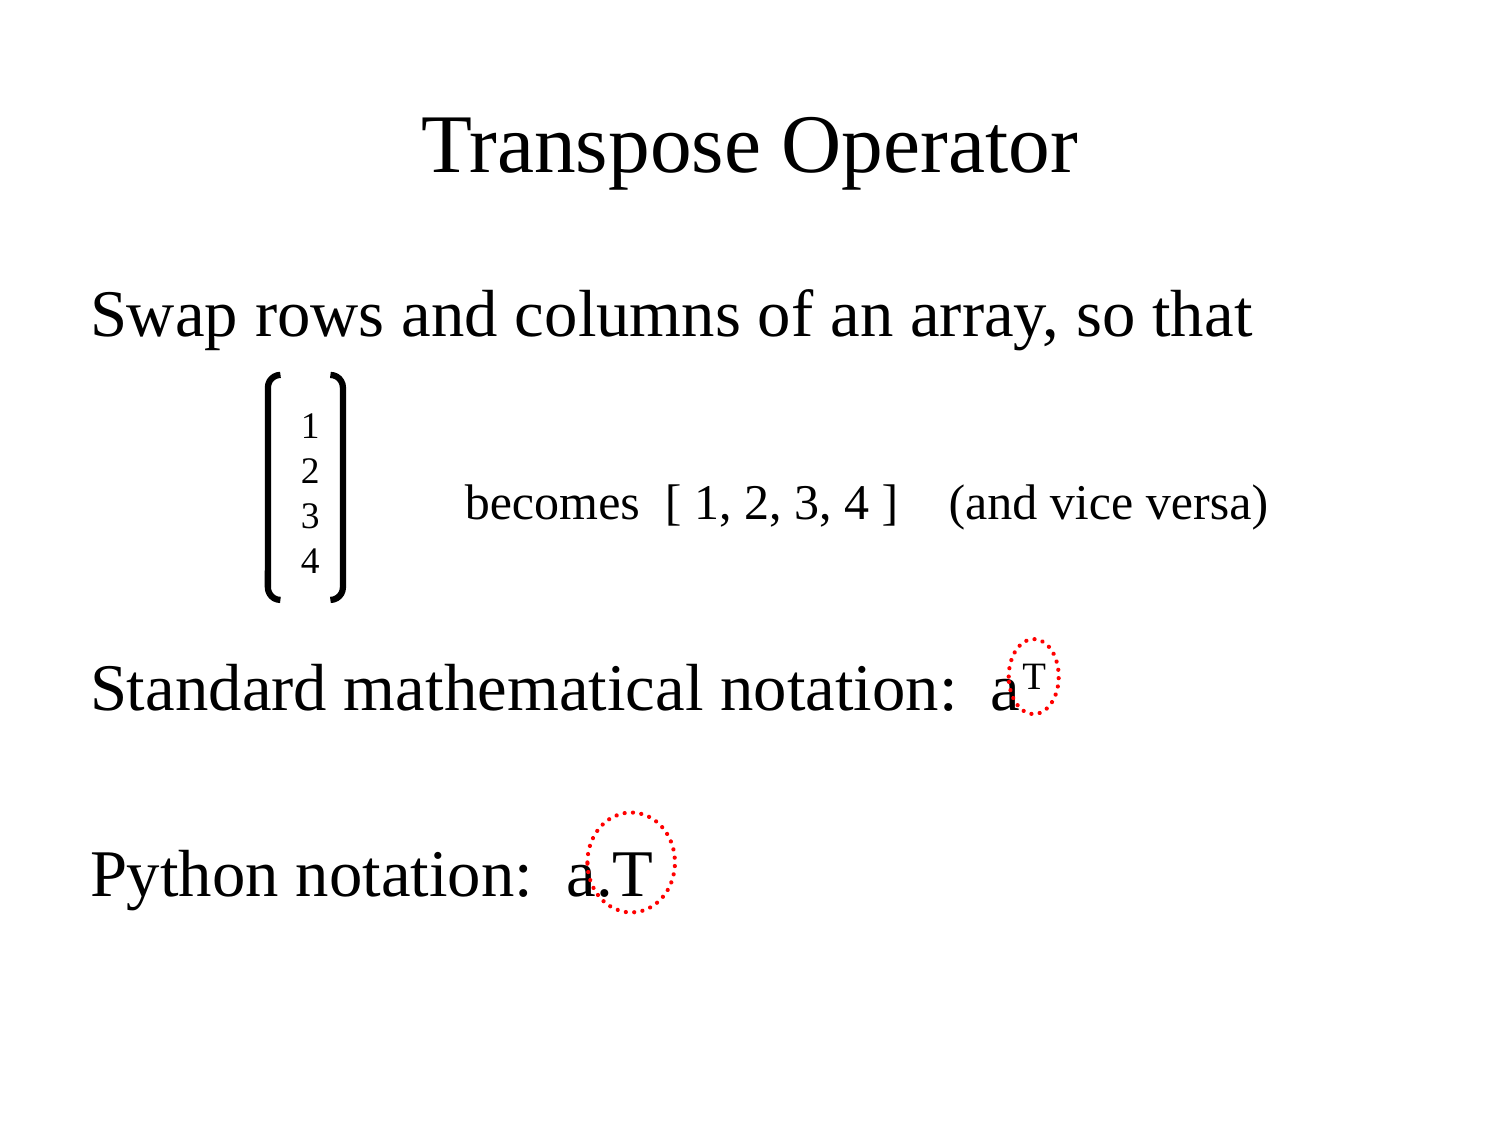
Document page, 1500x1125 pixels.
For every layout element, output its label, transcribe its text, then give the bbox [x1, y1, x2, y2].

text_box [267, 374, 344, 601]
text_box [587, 812, 675, 913]
text_box [1008, 639, 1059, 715]
text_box becomes [ 1, 2, 3, 4 ] (and vice versa) [450, 462, 1375, 538]
title Transpose Operator [75, 45, 1425, 233]
list Swap rows and columns of an array, so that Standard mathematical notation: aT Python notation: a.T [75, 262, 1425, 1005]
